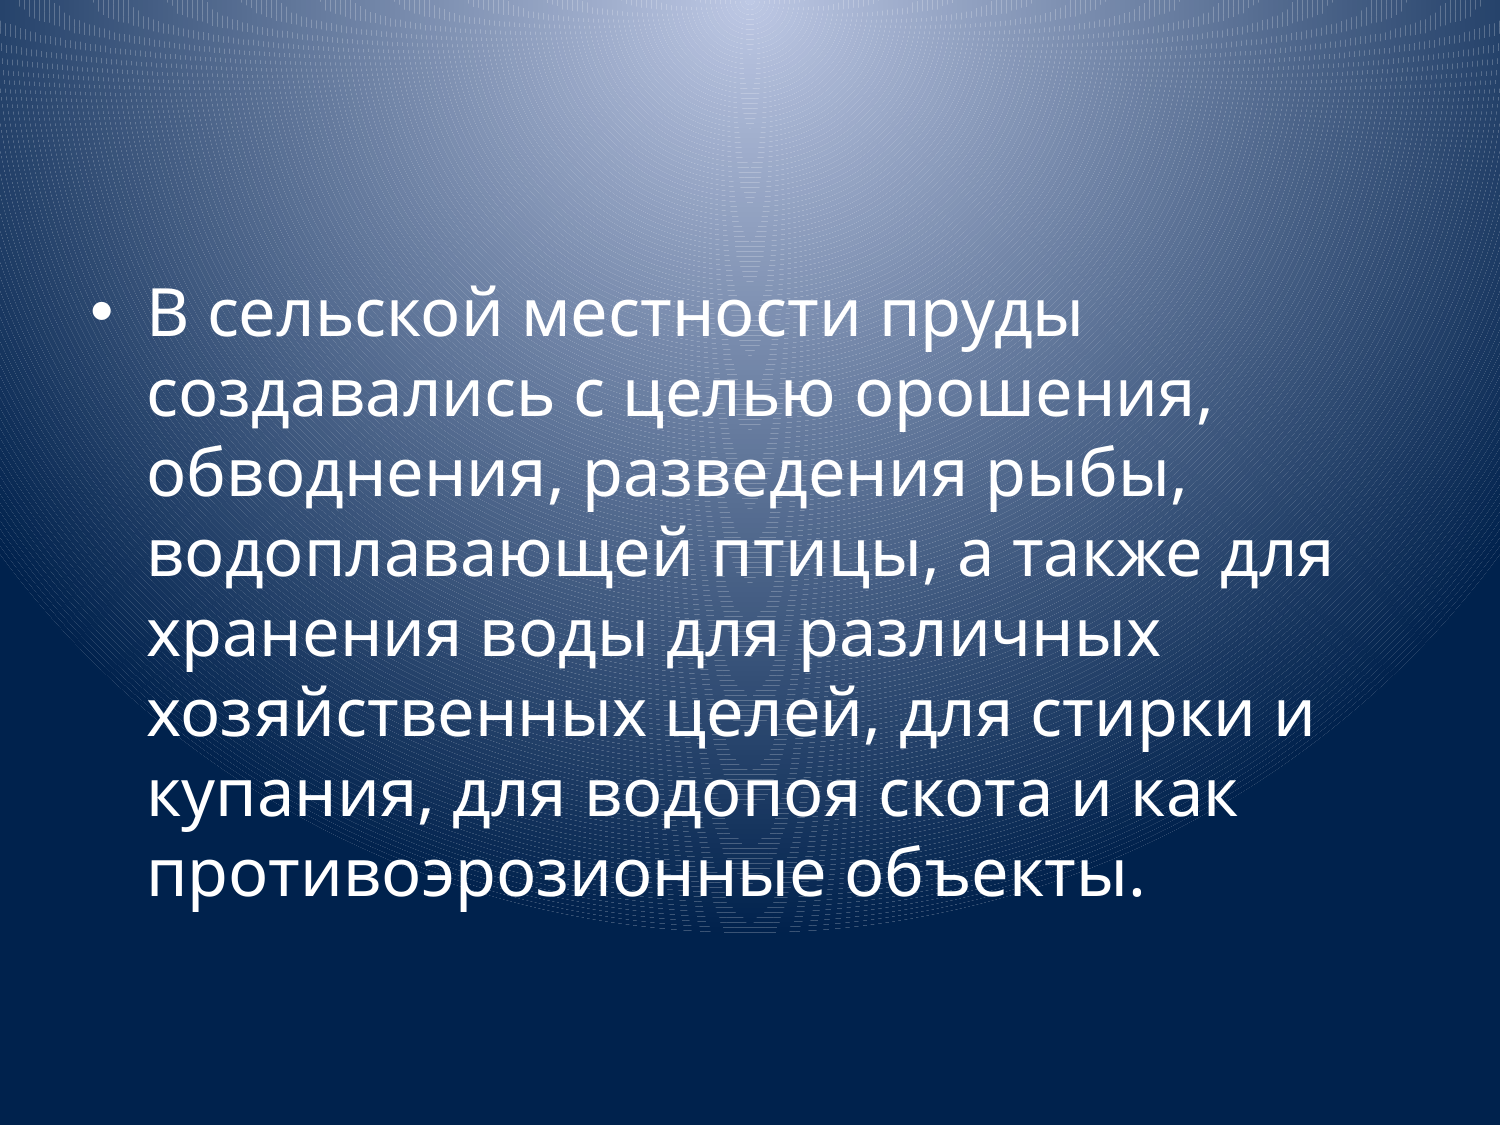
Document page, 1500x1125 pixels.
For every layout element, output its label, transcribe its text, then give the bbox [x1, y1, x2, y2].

list В сельской местности пруды создавались с целью орошения, обводнения, разведения рыбы, водоплавающей птицы, а также для хранения воды для различных хозяйственных целей, для стирки и купания, для водопоя скота и как противоэрозионные объекты. [75, 262, 1425, 1005]
